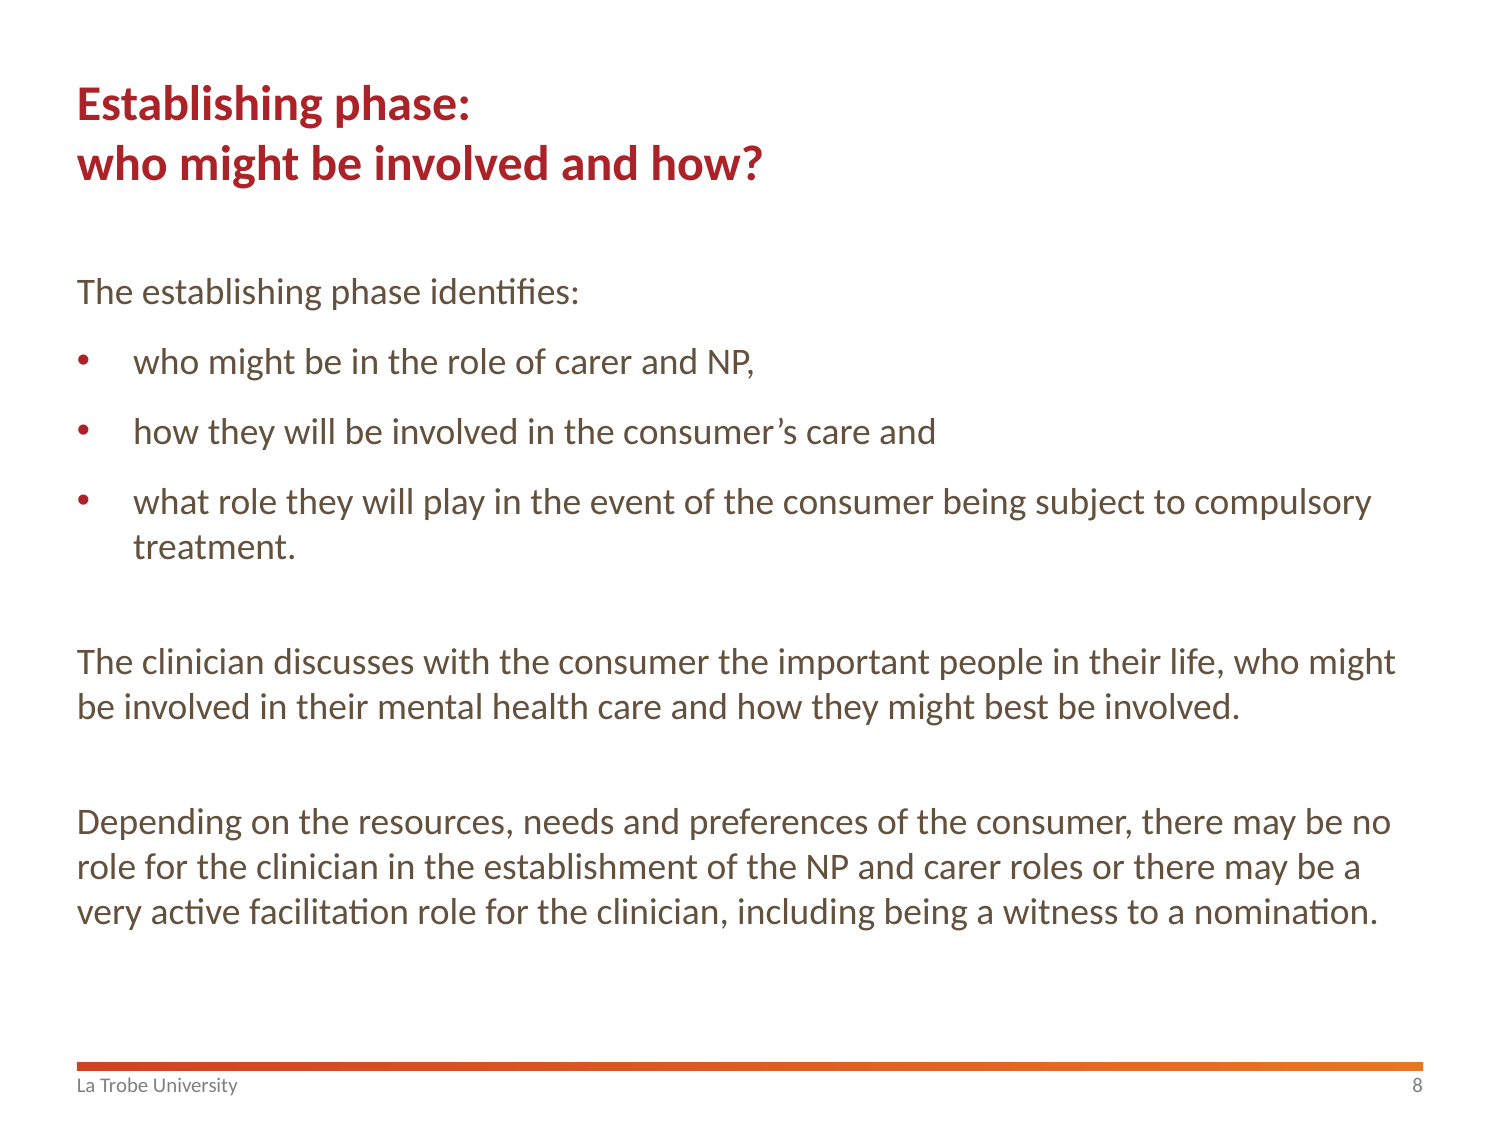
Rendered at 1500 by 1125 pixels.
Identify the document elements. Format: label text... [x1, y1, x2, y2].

title Establishing phase: who might be involved and how? [76, 70, 1424, 209]
list The establishing phase identifies: who might be in the role of carer and NP, how they will be involved in the consumer’s care and what role they will play in the event of the consumer being subject to compulsory treatment. The clinician discusses with the consumer the important people in their life, who might be involved in their mental health care and how they might best be involved. Depending on the resources, needs and preferences of the consumer, there may be no role for the clinician in the establishment of the NP and carer roles or there may be a very active facilitation role for the clinician, including being a witness to a nomination. [76, 266, 1424, 1010]
